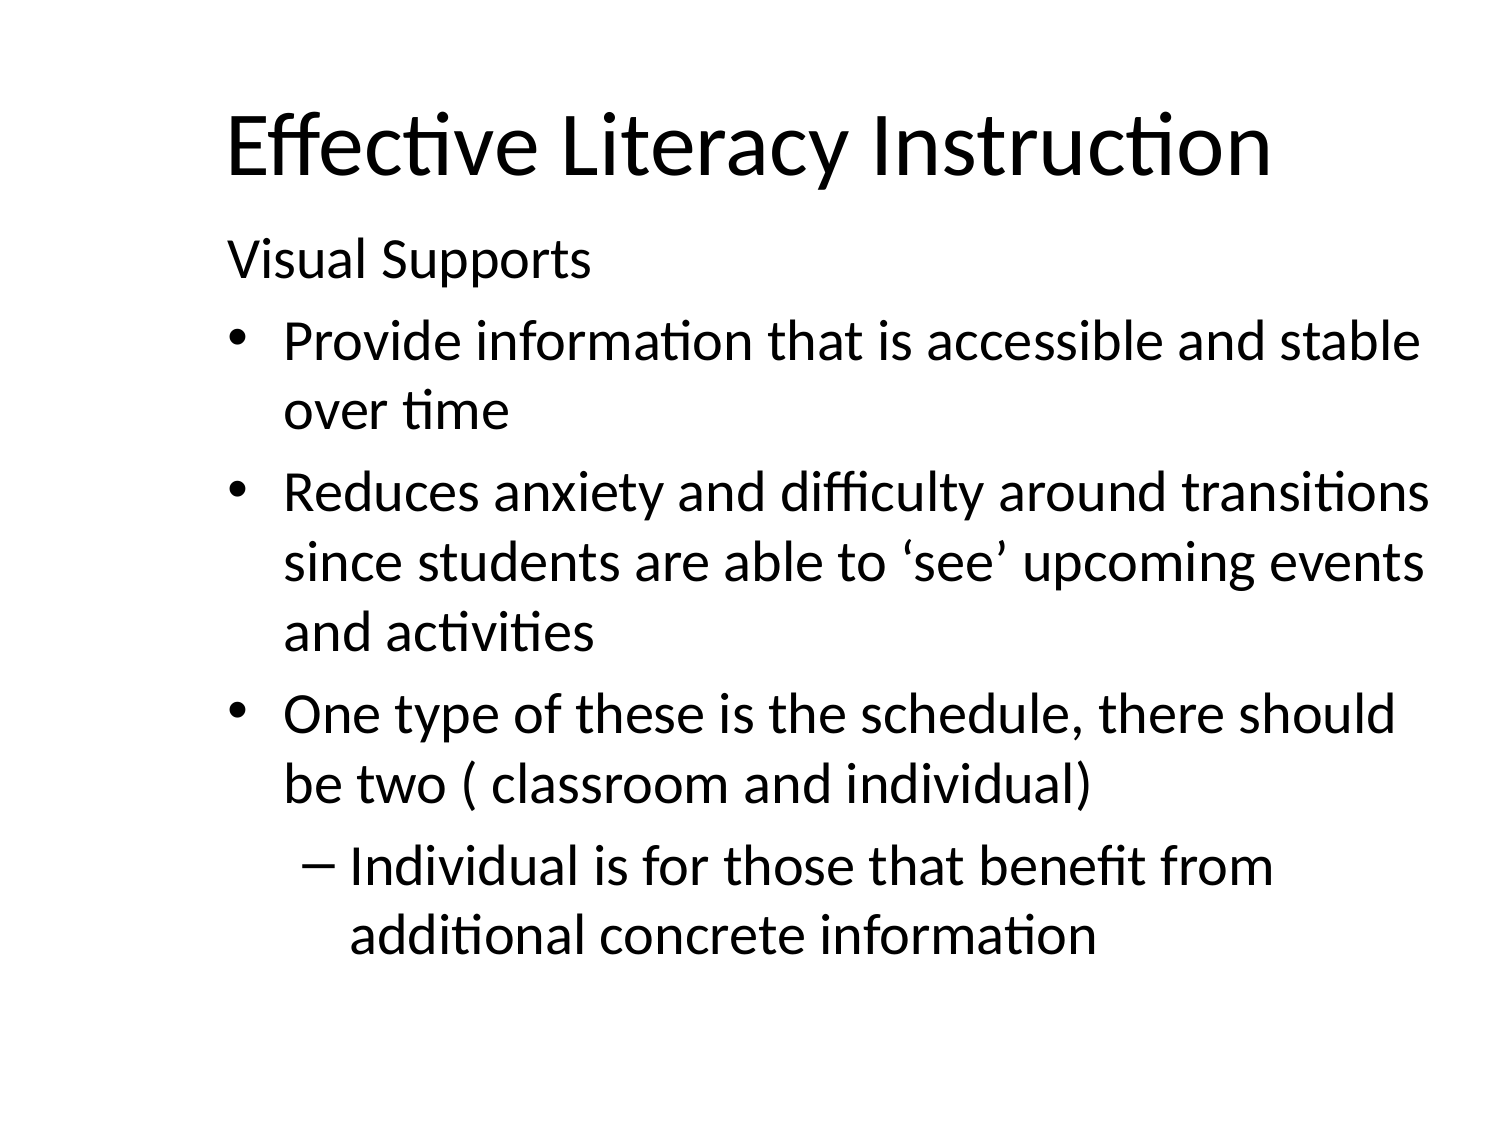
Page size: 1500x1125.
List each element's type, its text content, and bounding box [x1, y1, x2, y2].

title Effective Literacy Instruction [75, 45, 1425, 233]
list Visual Supports Provide information that is accessible and stable over time Reduces anxiety and difficulty around transitions since students are able to ‘see’ upcoming events and activities One type of these is the schedule, there should be two ( classroom and individual) Individual is for those that benefit from additional concrete information [212, 212, 1475, 988]
